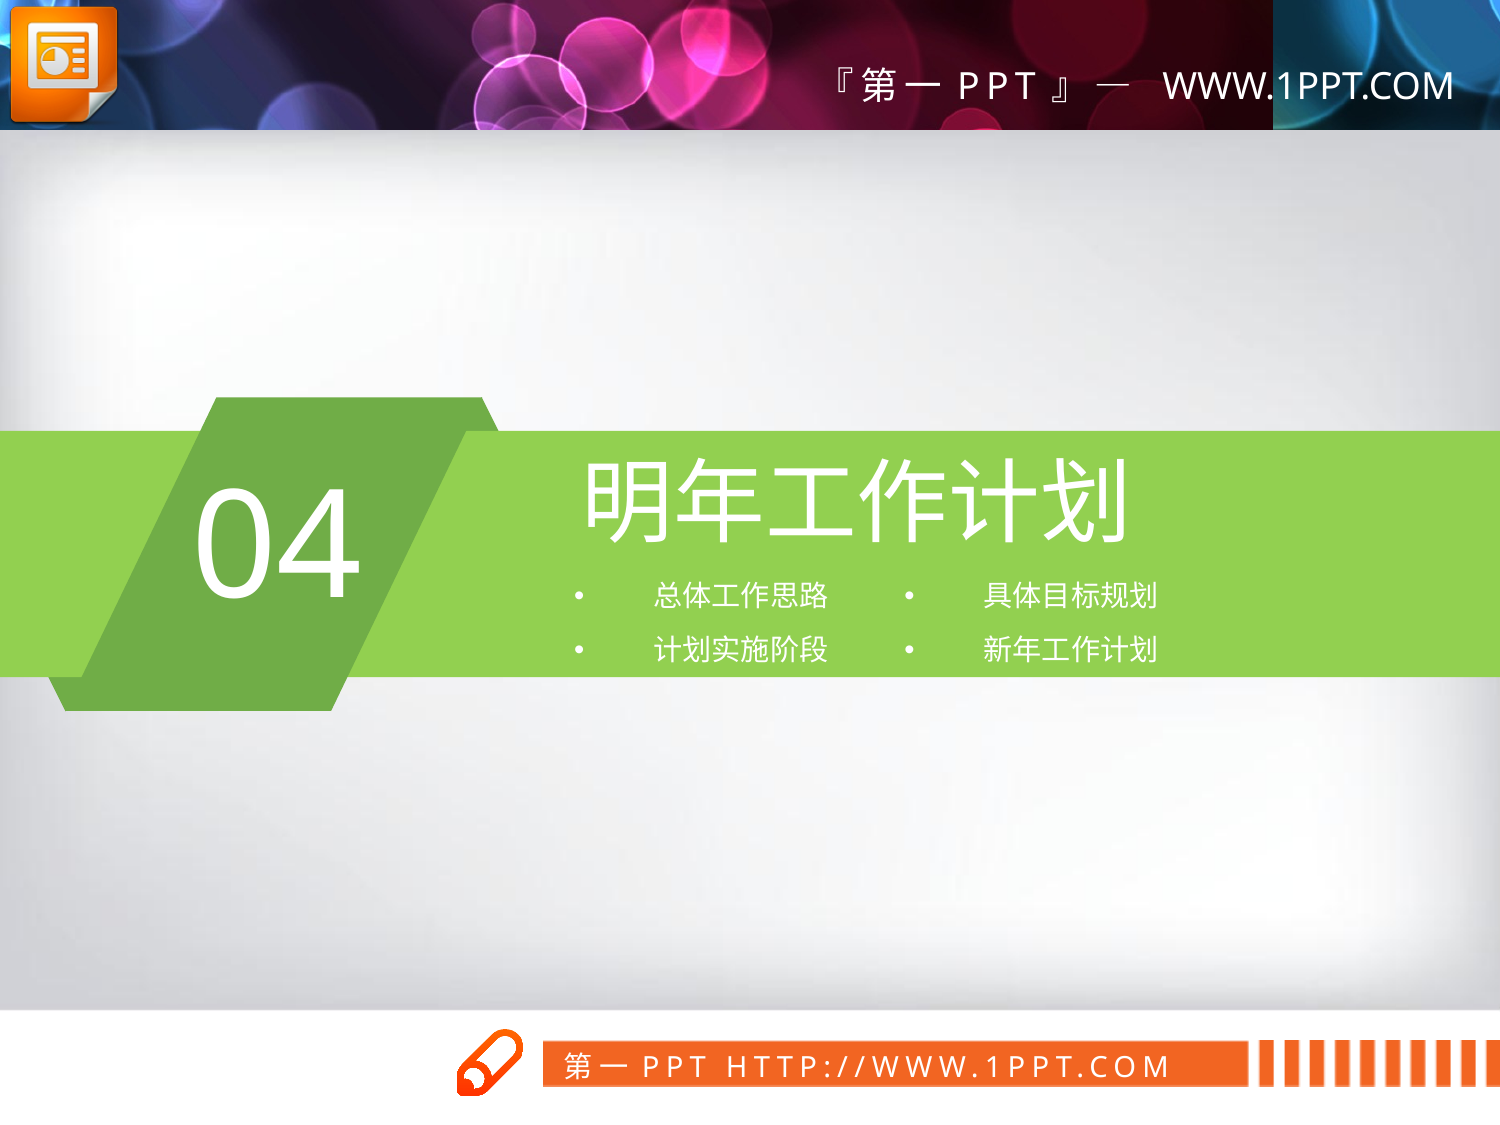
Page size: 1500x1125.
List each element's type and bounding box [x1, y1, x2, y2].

text_box [0, 396, 1500, 712]
picture [0, 0, 1500, 396]
picture [543, 1040, 1500, 1087]
picture [0, 712, 1500, 1012]
